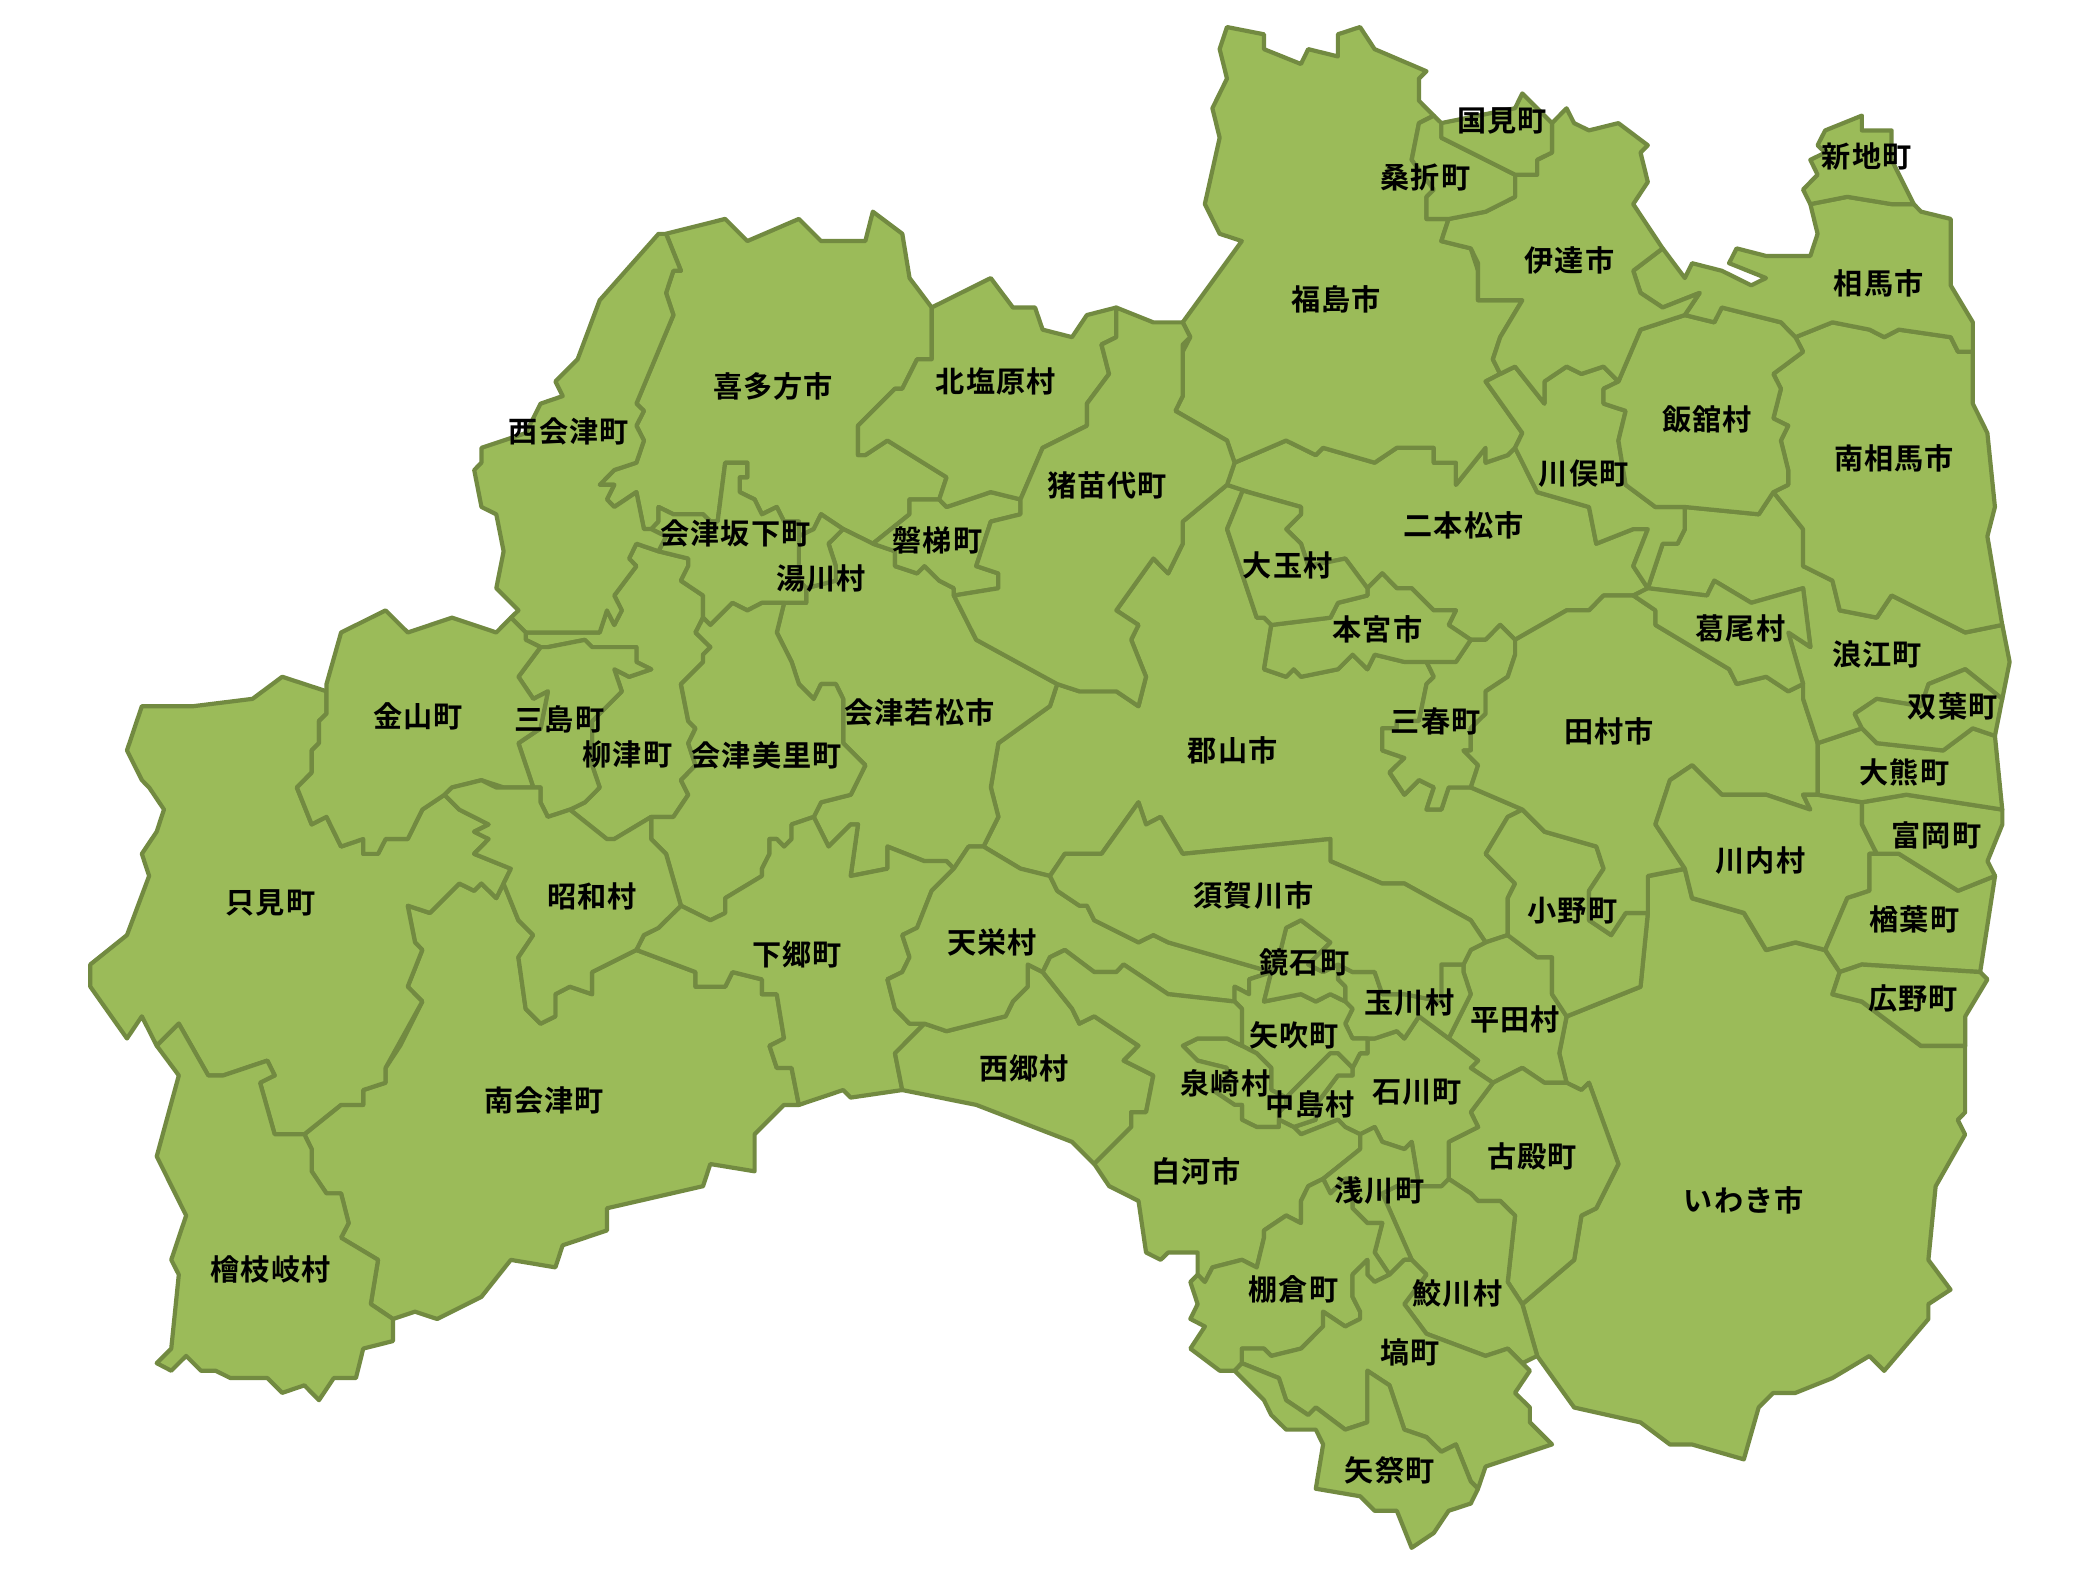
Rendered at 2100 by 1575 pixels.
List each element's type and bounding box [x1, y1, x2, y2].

text_box [90, 26, 2014, 1549]
